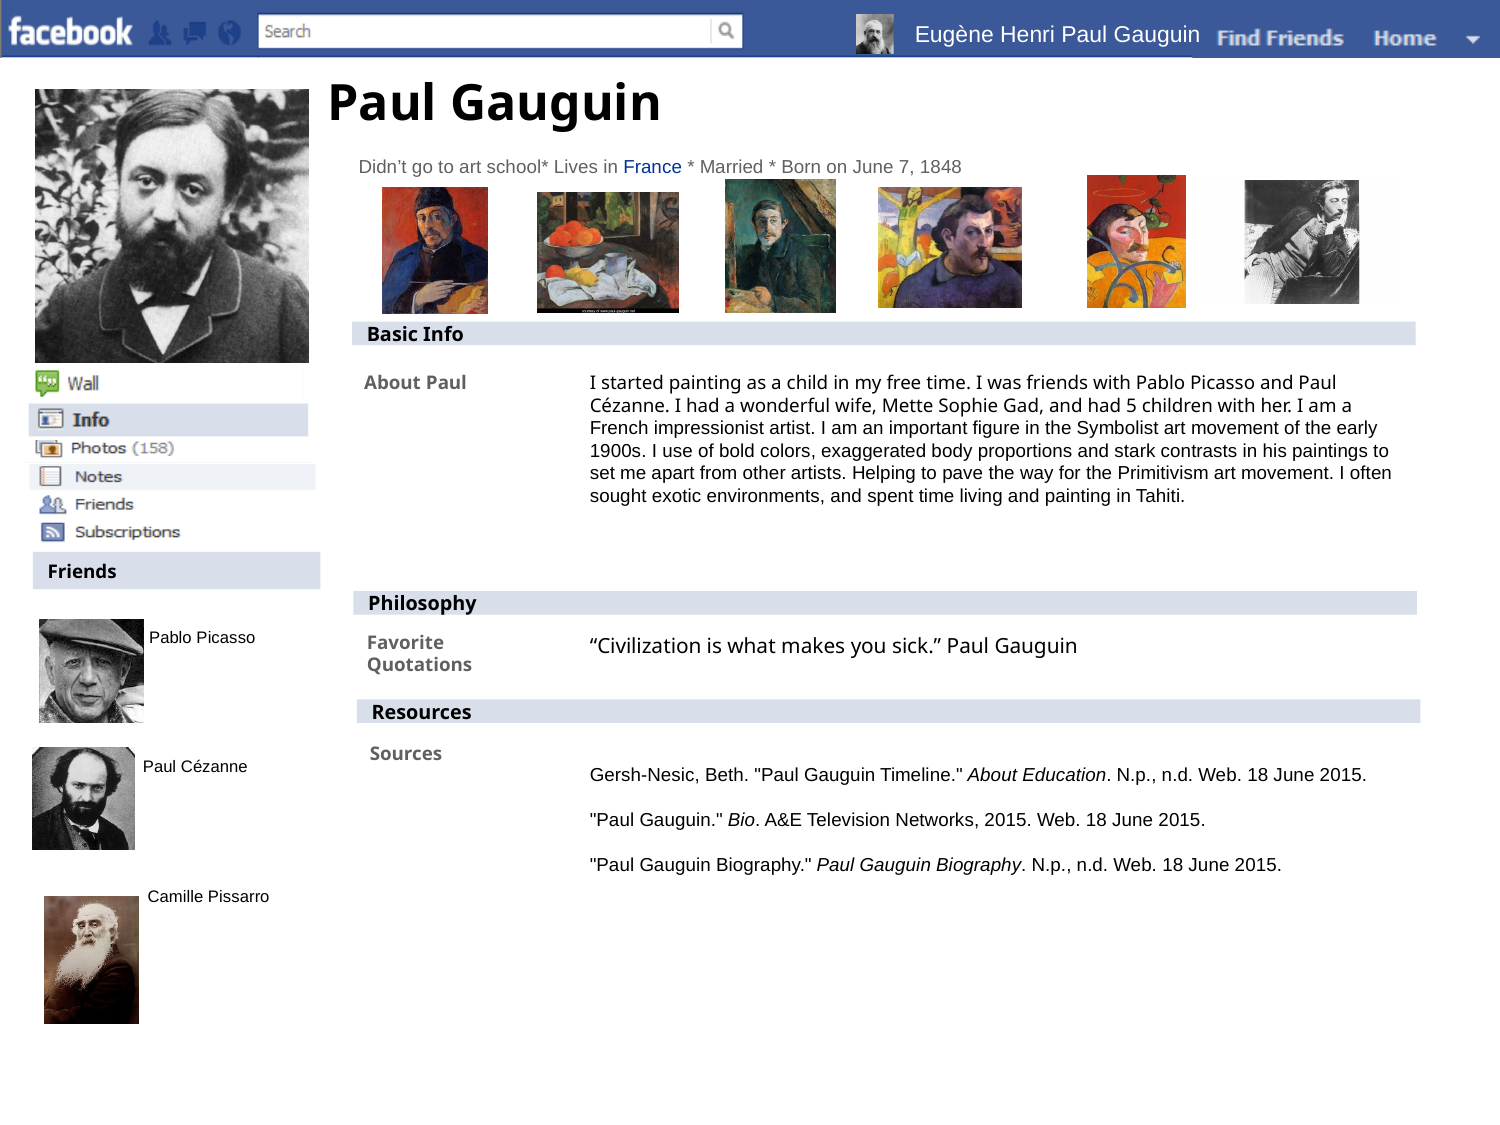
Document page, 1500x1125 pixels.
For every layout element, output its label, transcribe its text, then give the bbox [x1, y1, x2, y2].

picture [382, 187, 488, 314]
text_box Gersh-Nesic, Beth. "Paul Gauguin Timeline." About Education. N.p., n.d. Web. 18 June 2015. "Paul Gauguin." Bio. A&E Television Networks, 2015. Web. 18 June 2015. "Paul Gauguin Biography." Paul Gauguin Biography. N.p., n.d. Web. 18 June 2015. [574, 782, 1413, 992]
picture [43, 896, 140, 1024]
picture [31, 746, 135, 850]
picture [25, 399, 309, 440]
picture [724, 179, 836, 313]
picture [1202, 179, 1401, 304]
picture [855, 13, 894, 54]
picture [31, 89, 309, 398]
picture [877, 187, 1022, 308]
text_box Camille Pissarro [132, 878, 367, 914]
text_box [0, 0, 1500, 773]
picture [39, 618, 144, 724]
picture [537, 192, 679, 313]
picture [1086, 174, 1186, 308]
